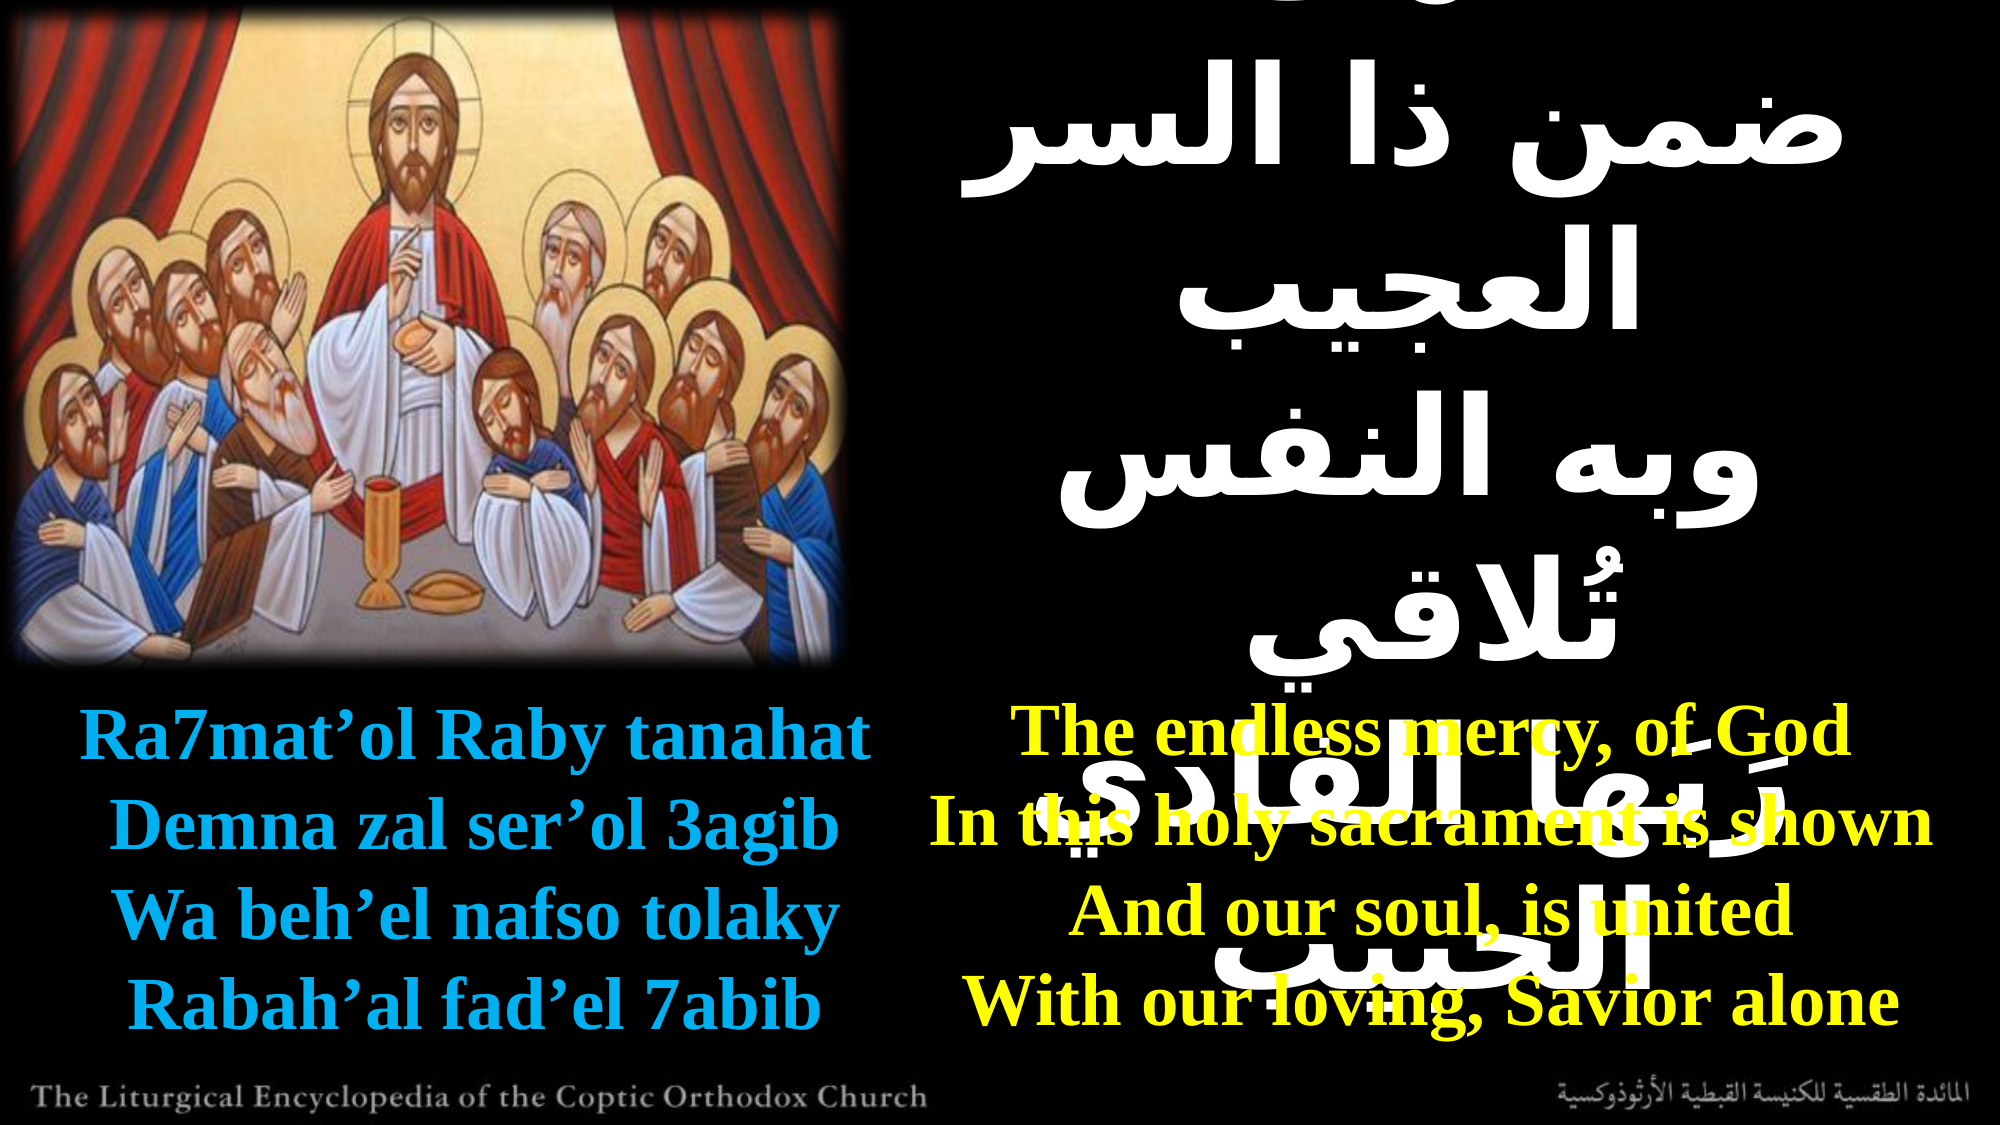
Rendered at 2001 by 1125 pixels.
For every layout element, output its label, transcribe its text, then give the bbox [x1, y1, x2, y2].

text_box رحمة الرب تناهت ضمن ذا السر العجيب وبه النفس تُلاقي رَبَها الفادي الحبيب [874, 0, 1948, 677]
text_box The endless mercy, of God In this holy sacrament is shown And our soul, is united With our loving, Savior alone [894, 673, 1968, 1076]
text_box Ra7mat’ol Raby tanahat Demna zal ser’ol 3agib Wa beh’el nafso tolaky Rabah’al fad’el 7abib [17, 677, 934, 1039]
picture [0, 0, 2000, 1125]
